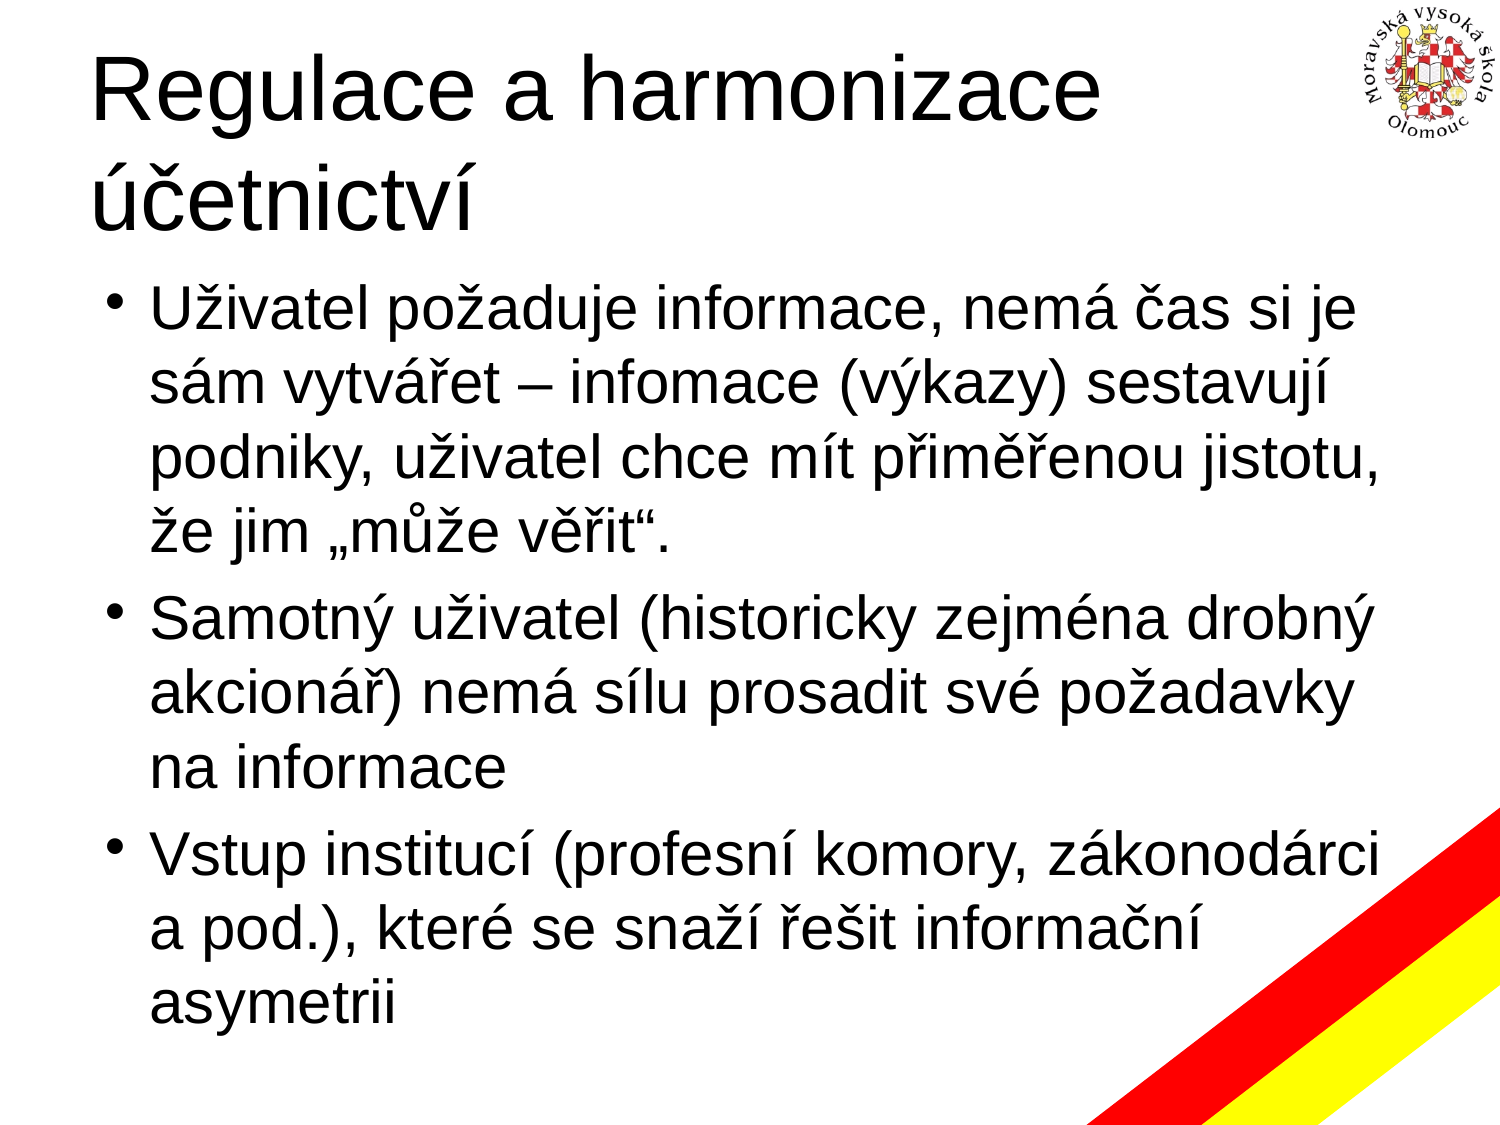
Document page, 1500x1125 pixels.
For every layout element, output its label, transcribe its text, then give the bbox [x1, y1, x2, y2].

picture [1364, 7, 1495, 138]
list Uživatel požaduje informace, nemá čas si je sám vytvářet – infomace (výkazy) sestavují podniky, uživatel chce mít přiměřenou jistotu, že jim „může věřit“. Samotný uživatel (historicky zejména drobný akcionář) nemá sílu prosadit své požadavky na informace Vstup institucí (profesní komory, zákonodárci a pod.), které se snaží řešit informační asymetrii [74, 263, 1425, 1047]
title Regulace a harmonizace účetnictví [74, 37, 1425, 240]
